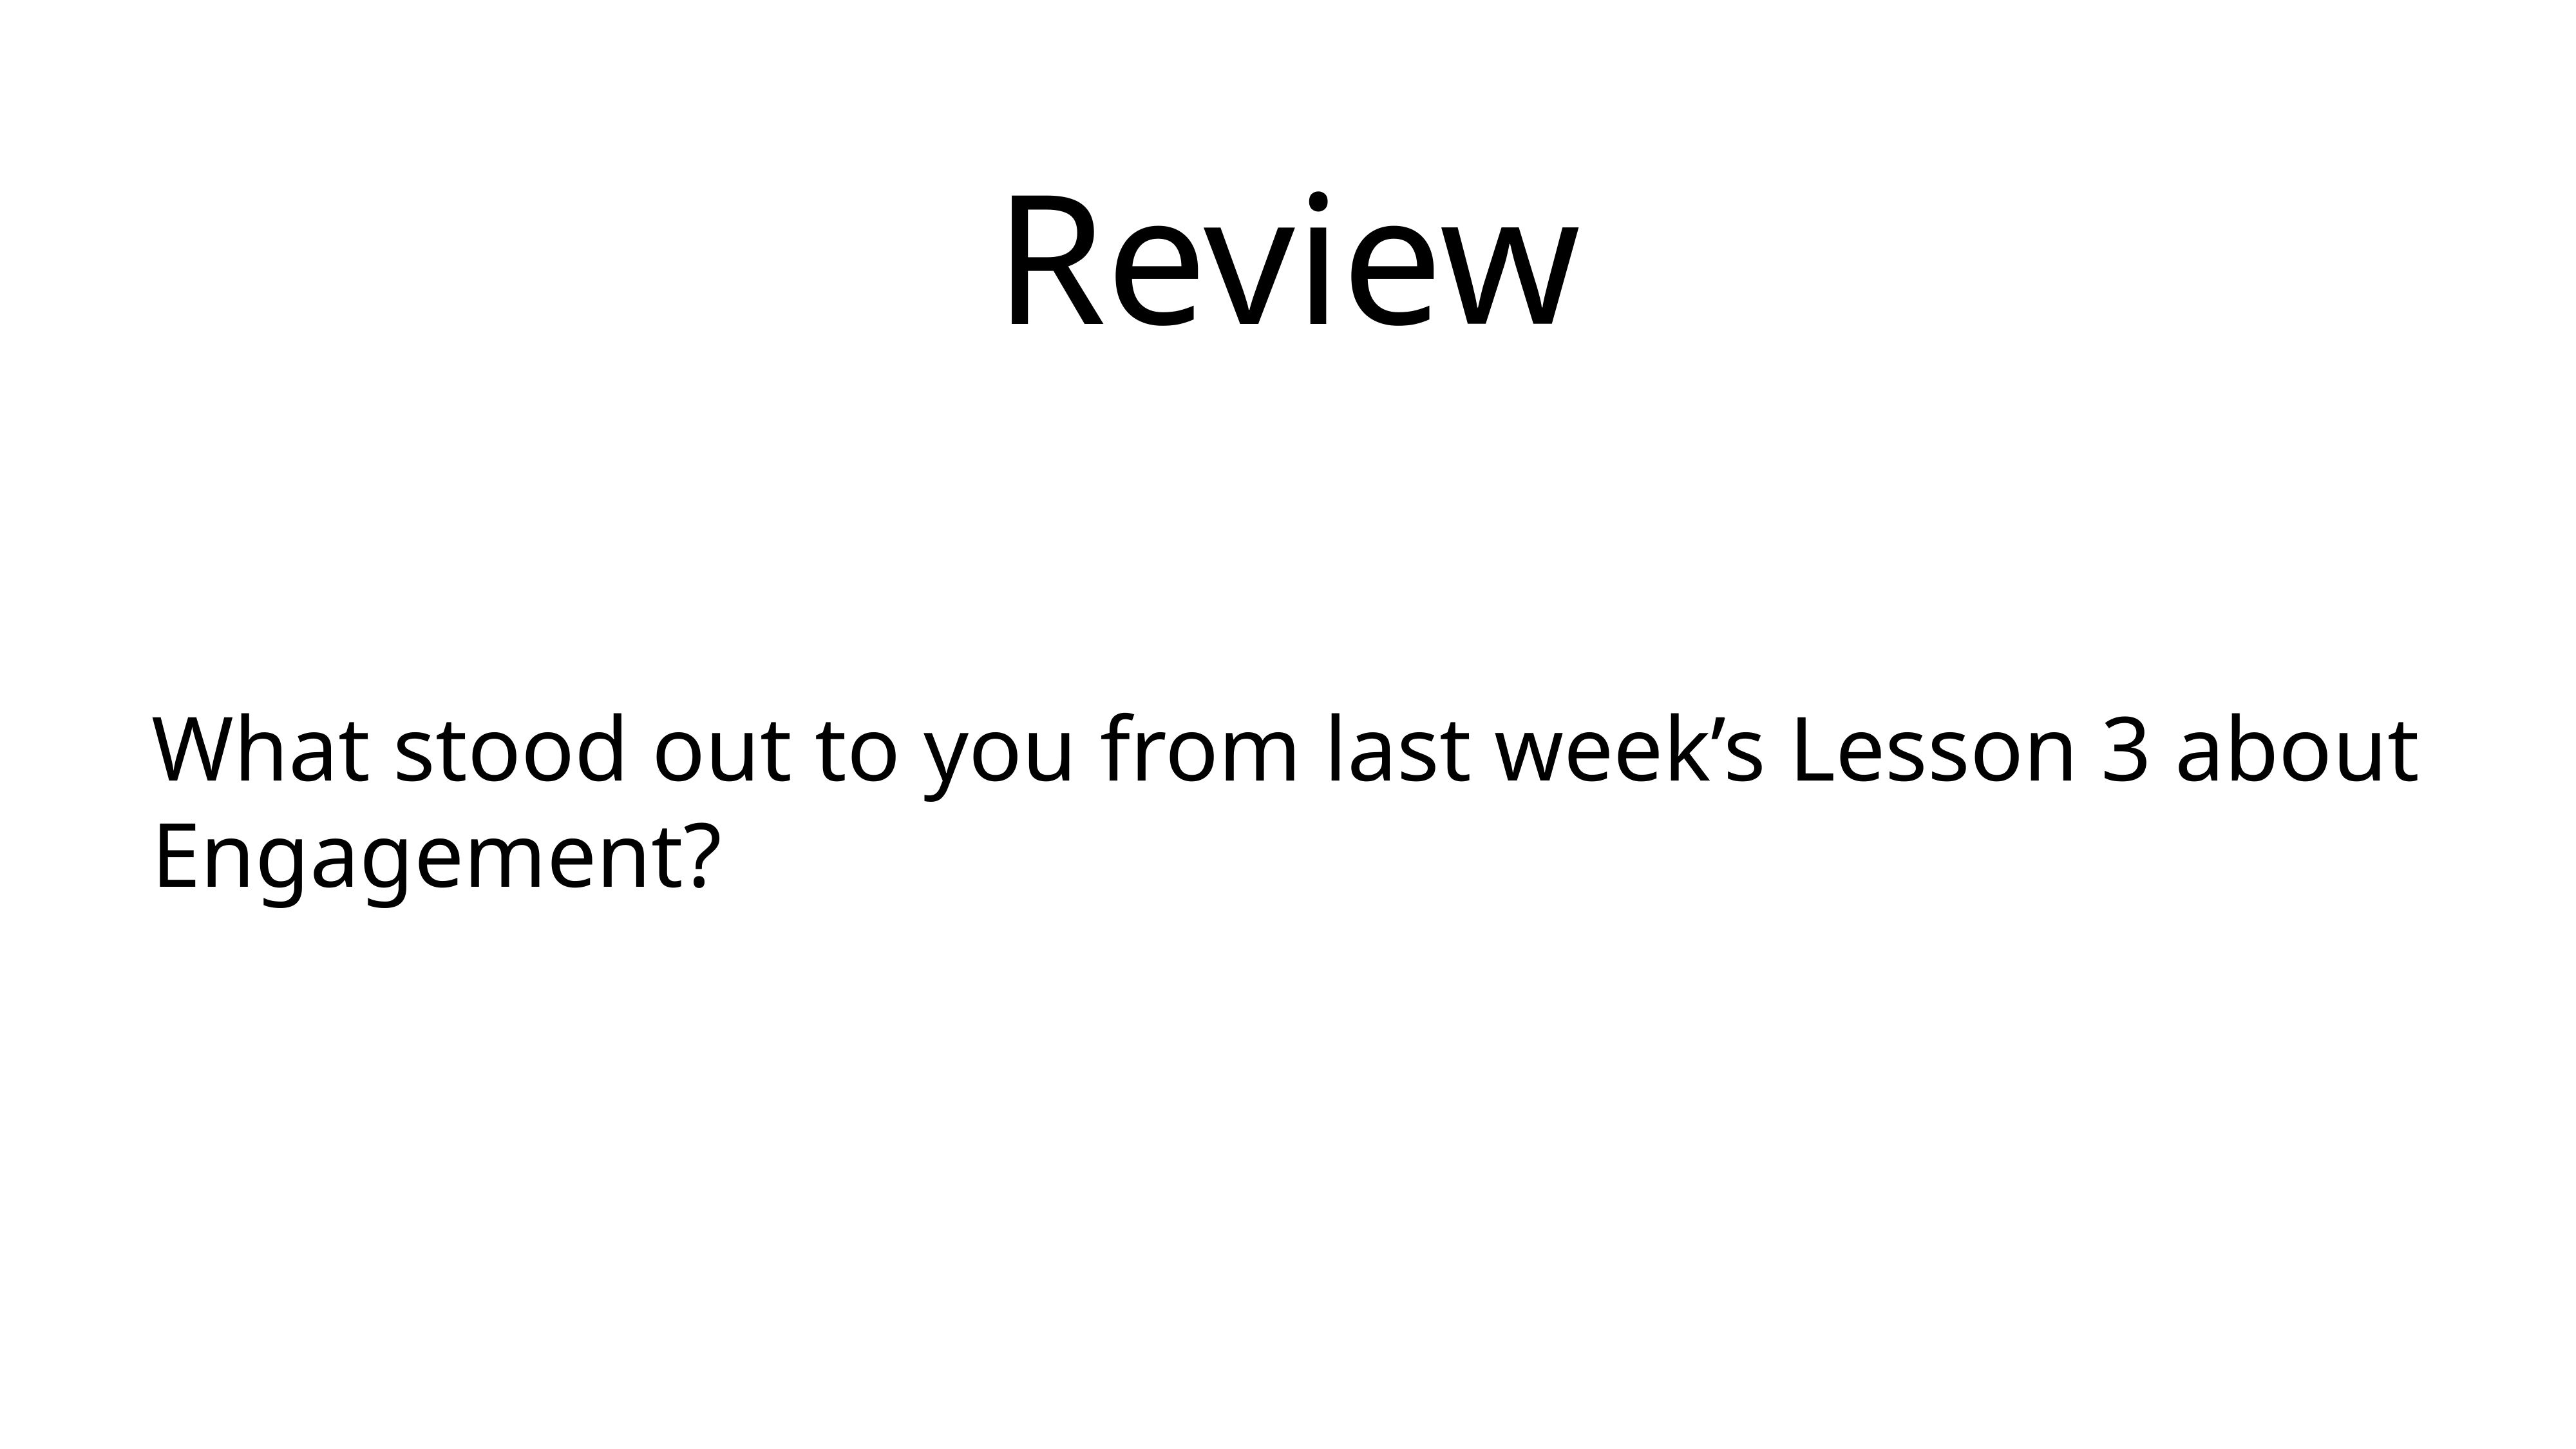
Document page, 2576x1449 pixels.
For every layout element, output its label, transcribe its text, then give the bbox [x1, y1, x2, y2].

title Review [178, 131, 2398, 307]
list What stood out to you from last week’s Lesson 3 about Engagement? [146, 307, 2576, 1290]
